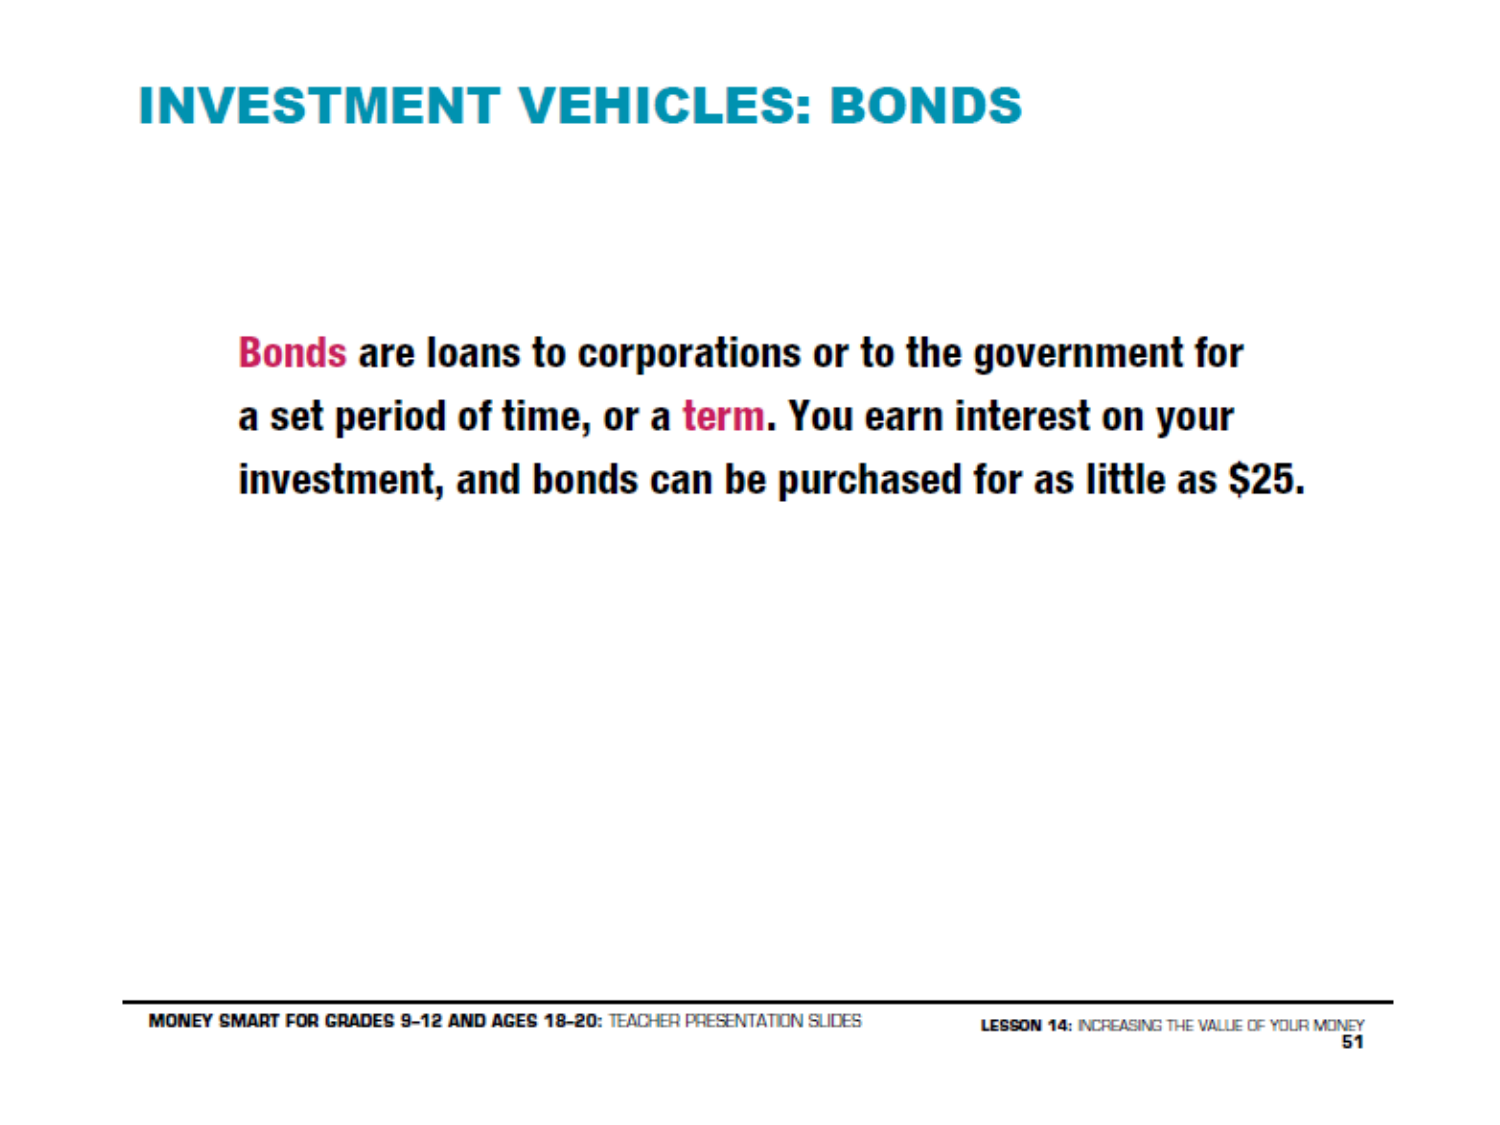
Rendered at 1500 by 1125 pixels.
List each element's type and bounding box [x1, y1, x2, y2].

picture [74, 26, 1438, 1089]
